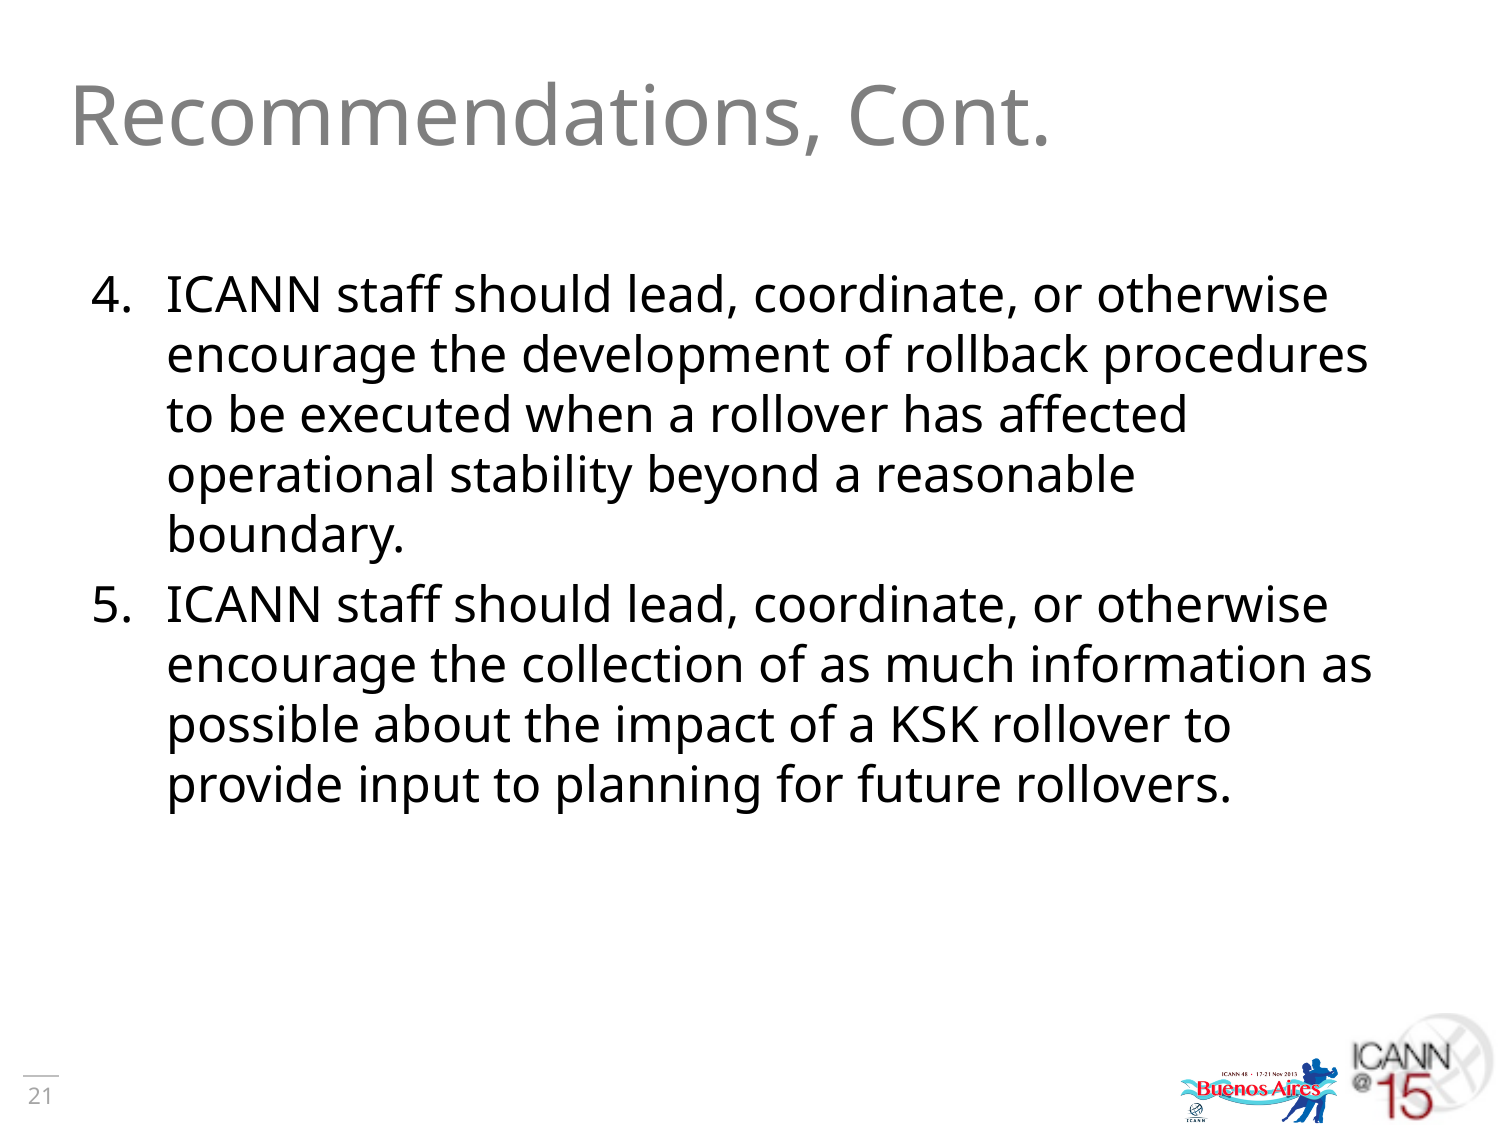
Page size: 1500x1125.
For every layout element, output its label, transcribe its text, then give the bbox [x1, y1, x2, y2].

list ICANN staff should lead, coordinate, or otherwise encourage the development of rollback procedures to be executed when a rollover has affected operational stability beyond a reasonable boundary. ICANN staff should lead, coordinate, or otherwise encourage the collection of as much information as possible about the impact of a KSK rollover to provide input to planning for future rollovers. [76, 255, 1400, 929]
picture [1178, 1013, 1500, 1125]
title Recommendations, Cont. [53, 54, 1424, 185]
